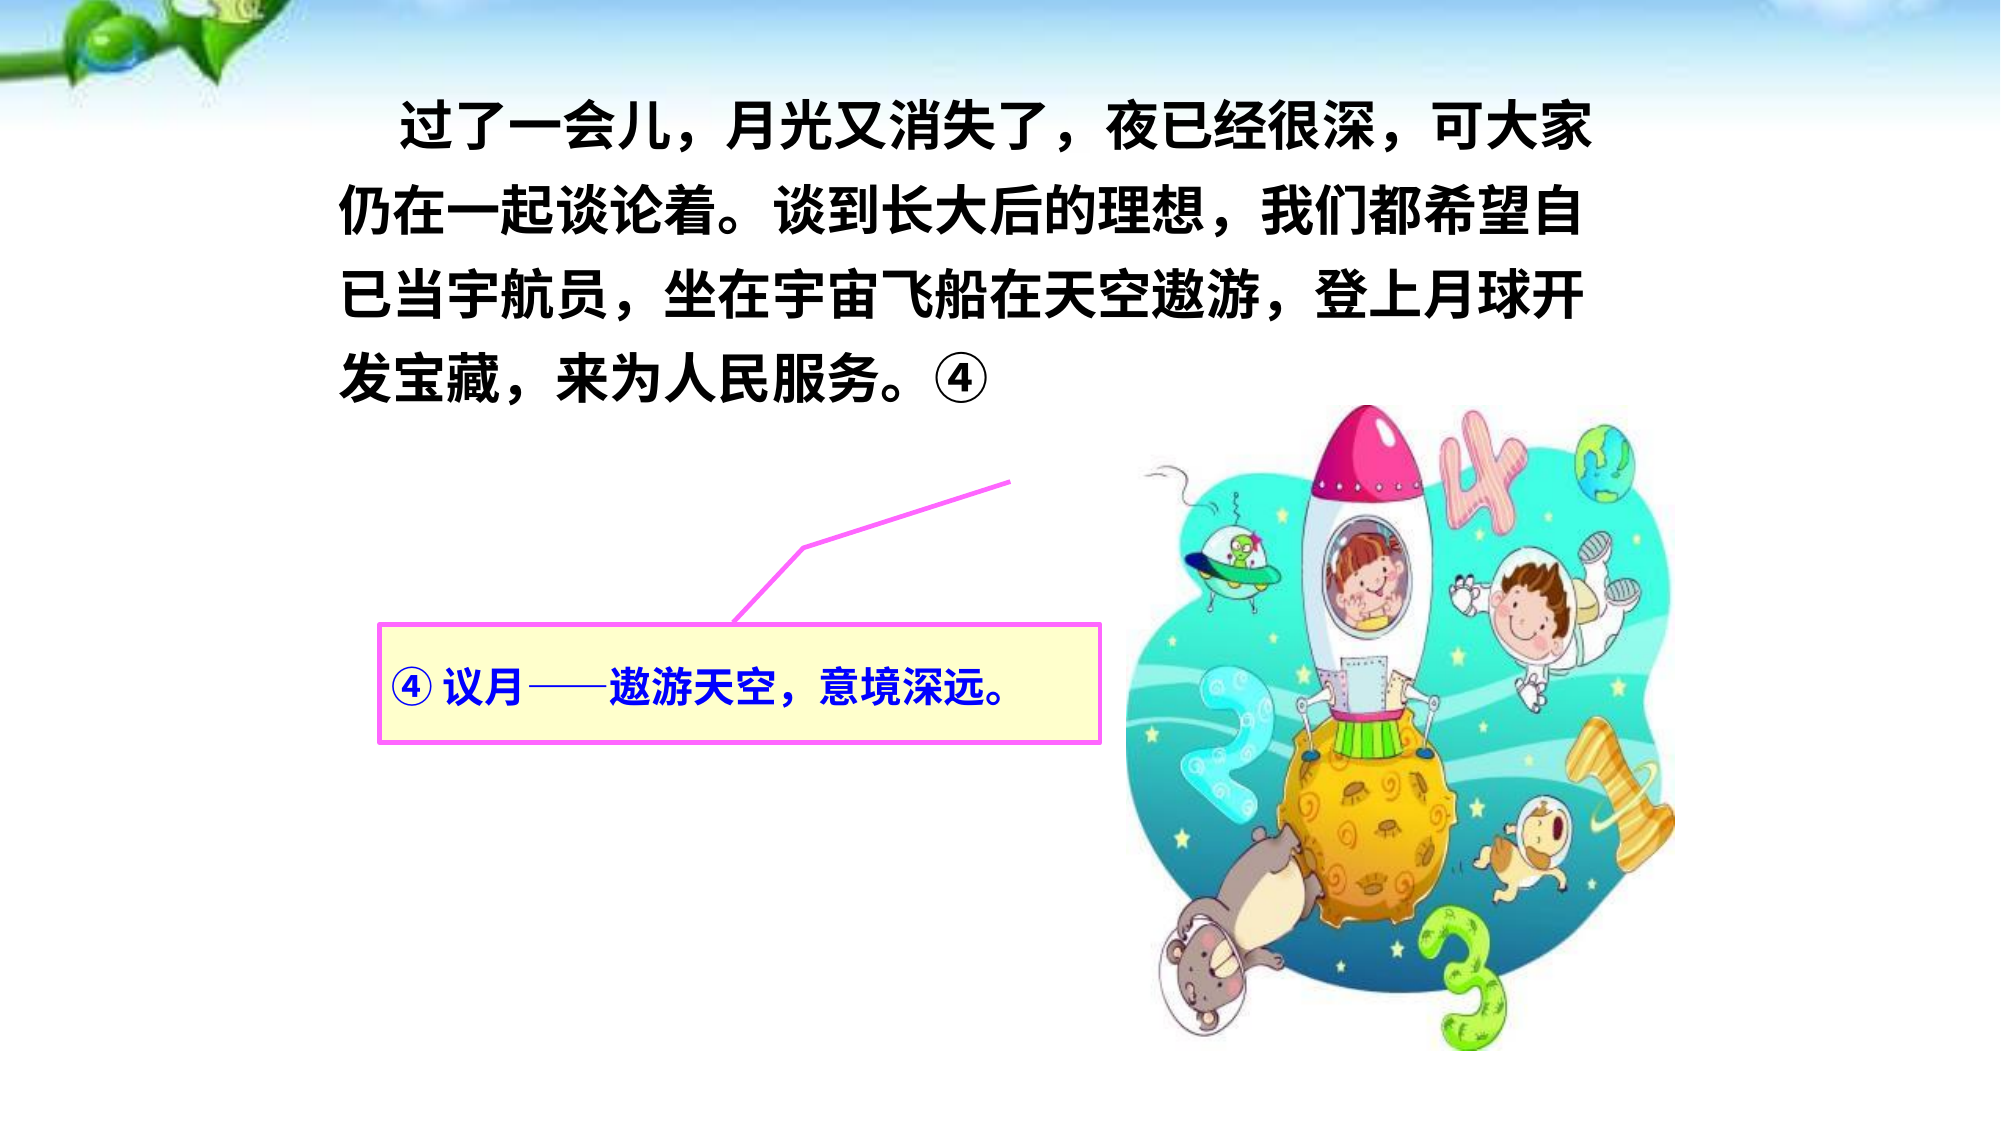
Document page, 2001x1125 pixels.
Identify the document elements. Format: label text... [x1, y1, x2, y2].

picture [0, 0, 2001, 1125]
text_box ④议月——遨游天空，意境深远。 [378, 479, 1102, 745]
text_box 过了一会儿，月光又消失了，夜已经很深，可大家仍在一起谈论着。谈到长大后的理想，我们都希望自已当宇航员，坐在宇宙飞船在天空遨游，登上月球开发宝藏，来为人民服务。④ [326, 66, 1624, 416]
